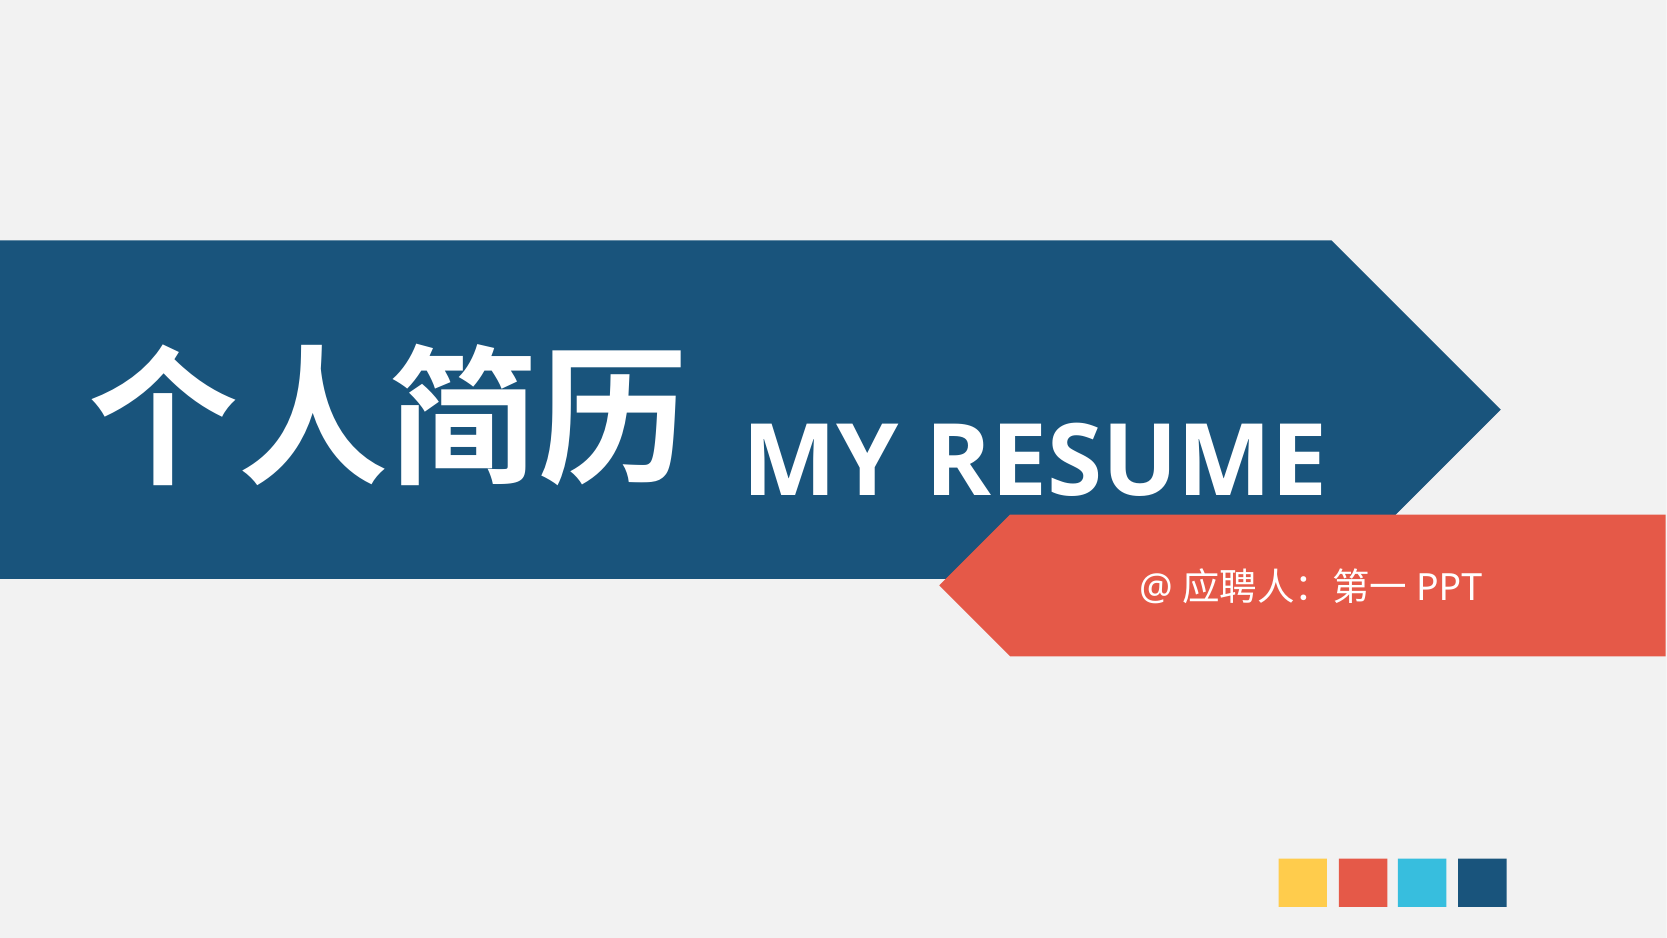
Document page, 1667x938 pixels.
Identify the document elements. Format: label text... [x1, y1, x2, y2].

text_box [1456, 856, 1509, 909]
text_box [937, 512, 1667, 659]
text_box [1337, 856, 1389, 909]
text_box [0, 238, 1503, 581]
text_box [1276, 856, 1329, 909]
text_box 个人简历 [73, 315, 704, 510]
text_box MY RESUME [727, 328, 1344, 524]
text_box @应聘人：第一PPT [1124, 555, 1497, 616]
text_box [1396, 856, 1448, 909]
